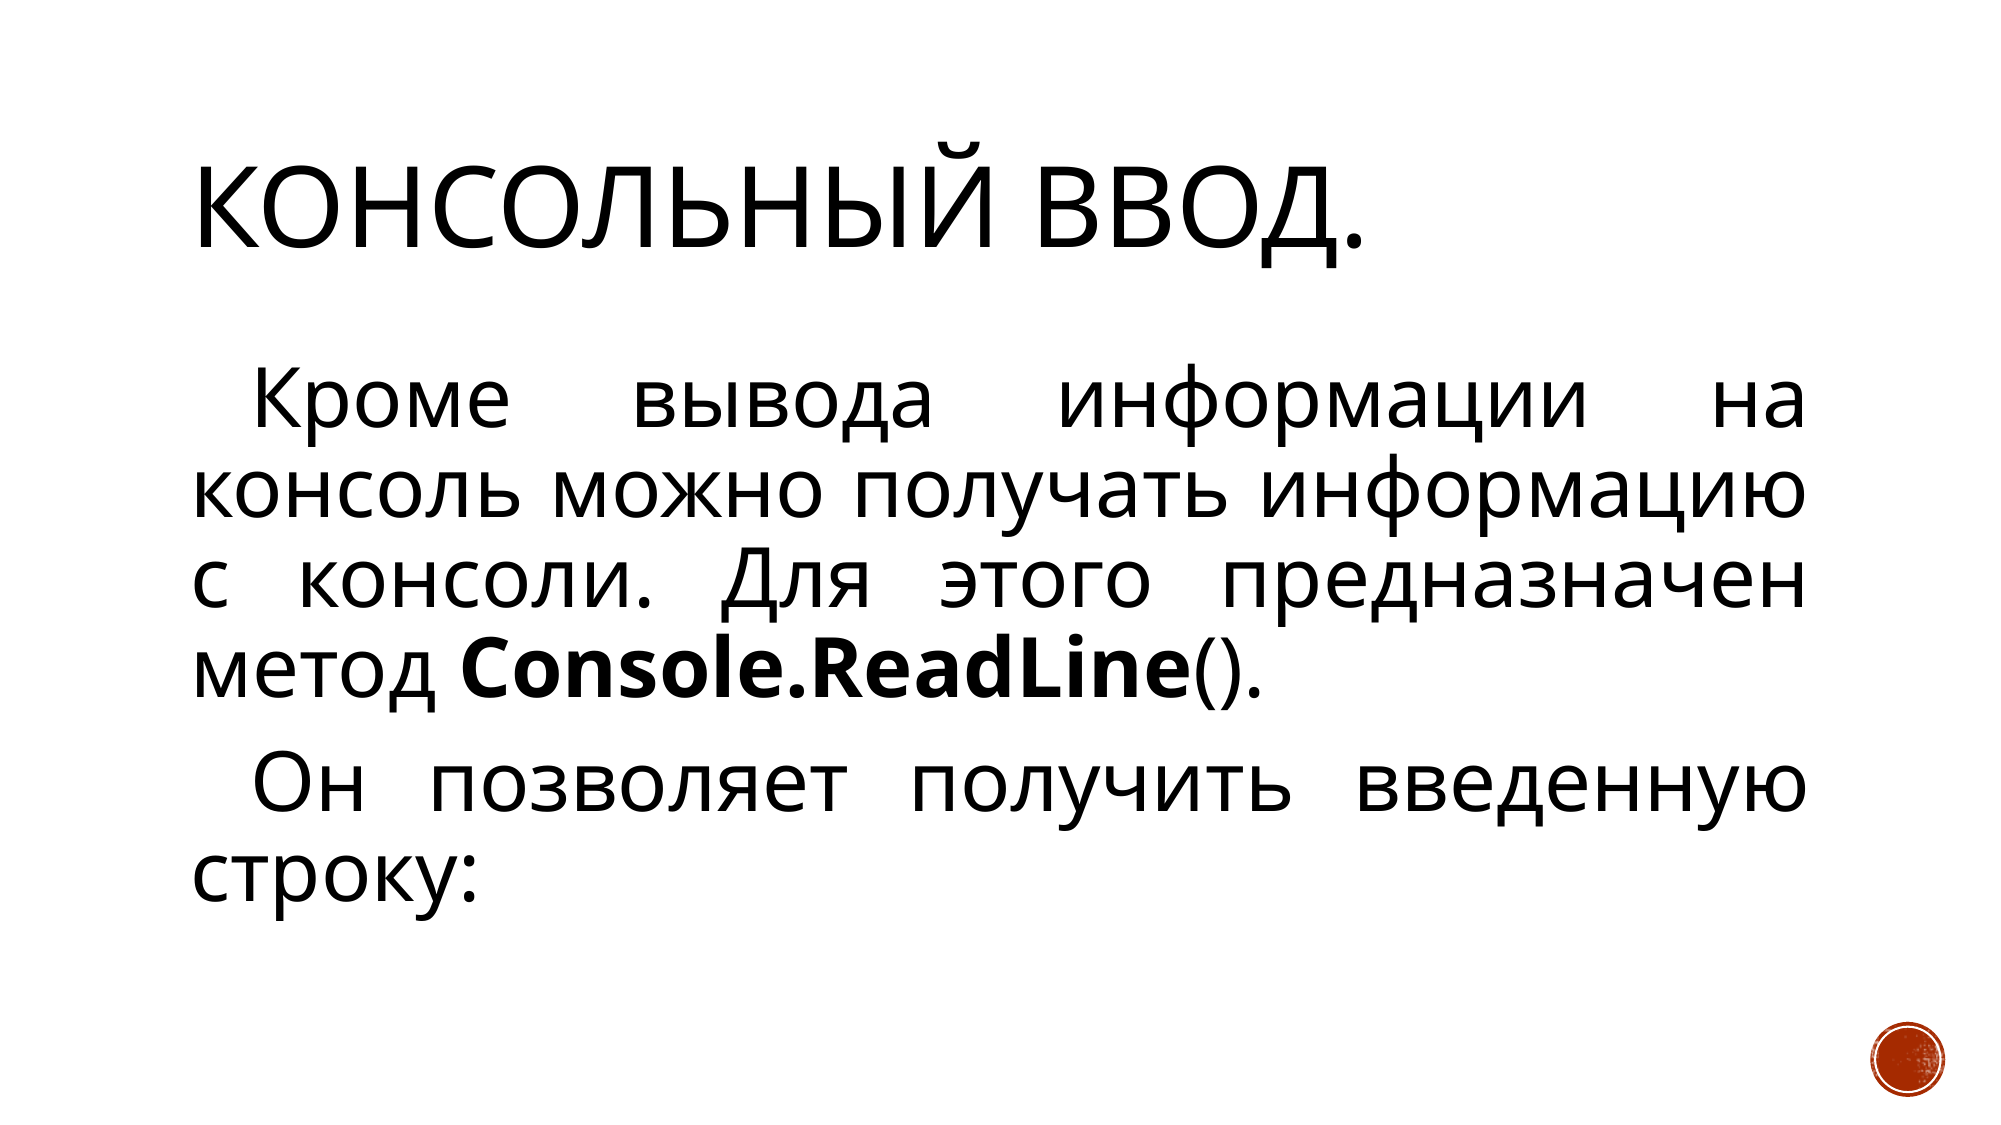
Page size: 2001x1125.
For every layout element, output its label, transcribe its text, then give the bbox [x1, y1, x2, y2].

list Кроме вывода информации на консоль можно получать информацию с консоли. Для этого предназначен метод Console.ReadLine(). Он позволяет получить введенную строку: [175, 348, 1826, 1013]
title Консольный ввод. [175, 79, 1826, 344]
